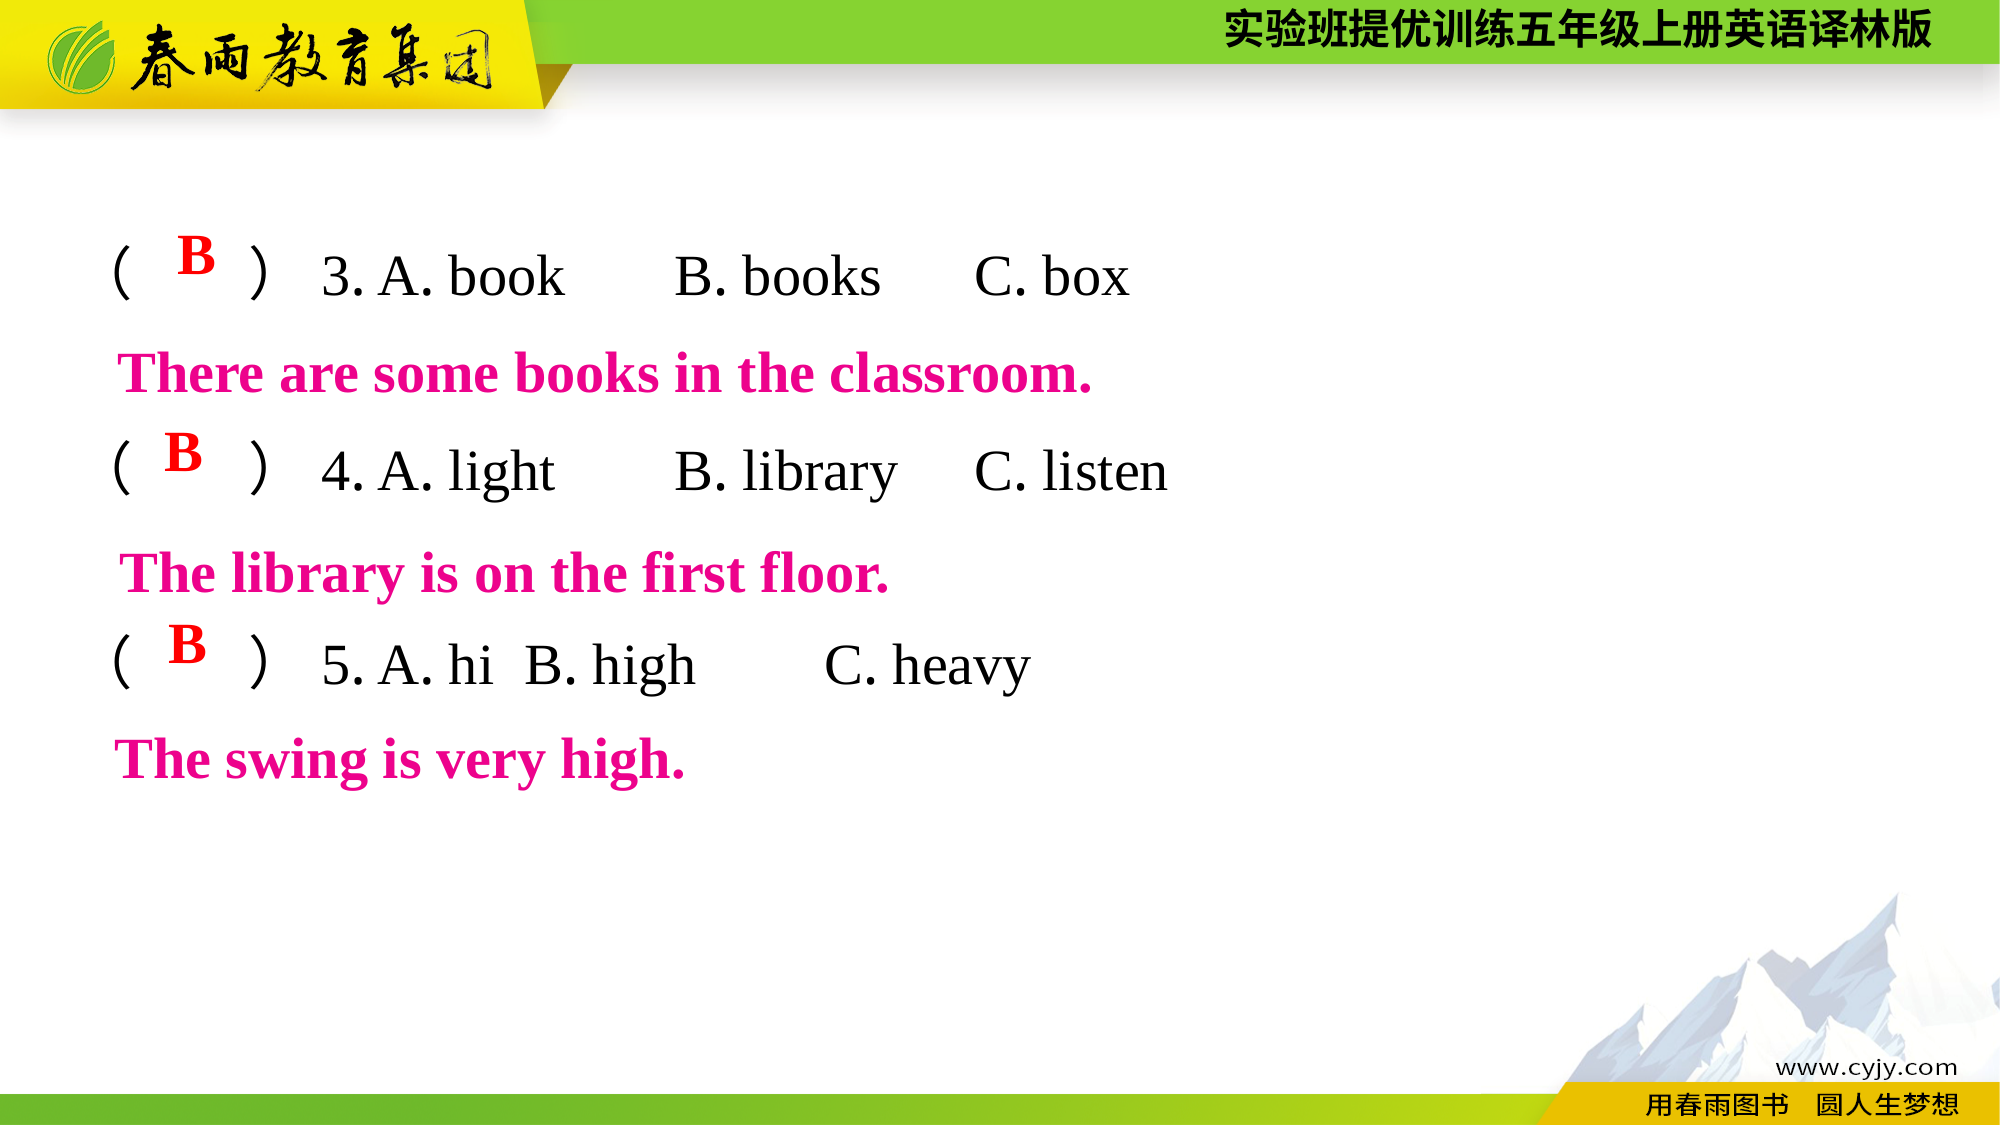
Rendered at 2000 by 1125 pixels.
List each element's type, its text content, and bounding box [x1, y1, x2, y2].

text_box B [154, 598, 223, 683]
list （ ）3. A. book B. books C. box （ ）4. A. light B. library C. listen （ ）5. A. hi B. high C. heavy [59, 194, 1944, 710]
text_box B [162, 208, 232, 294]
picture [0, 0, 2000, 1125]
text_box There are some books in the classroom. [102, 292, 1312, 412]
text_box The swing is very high. [99, 677, 702, 798]
text_box B [149, 406, 219, 491]
text_box The library is on the first floor. [105, 491, 906, 612]
